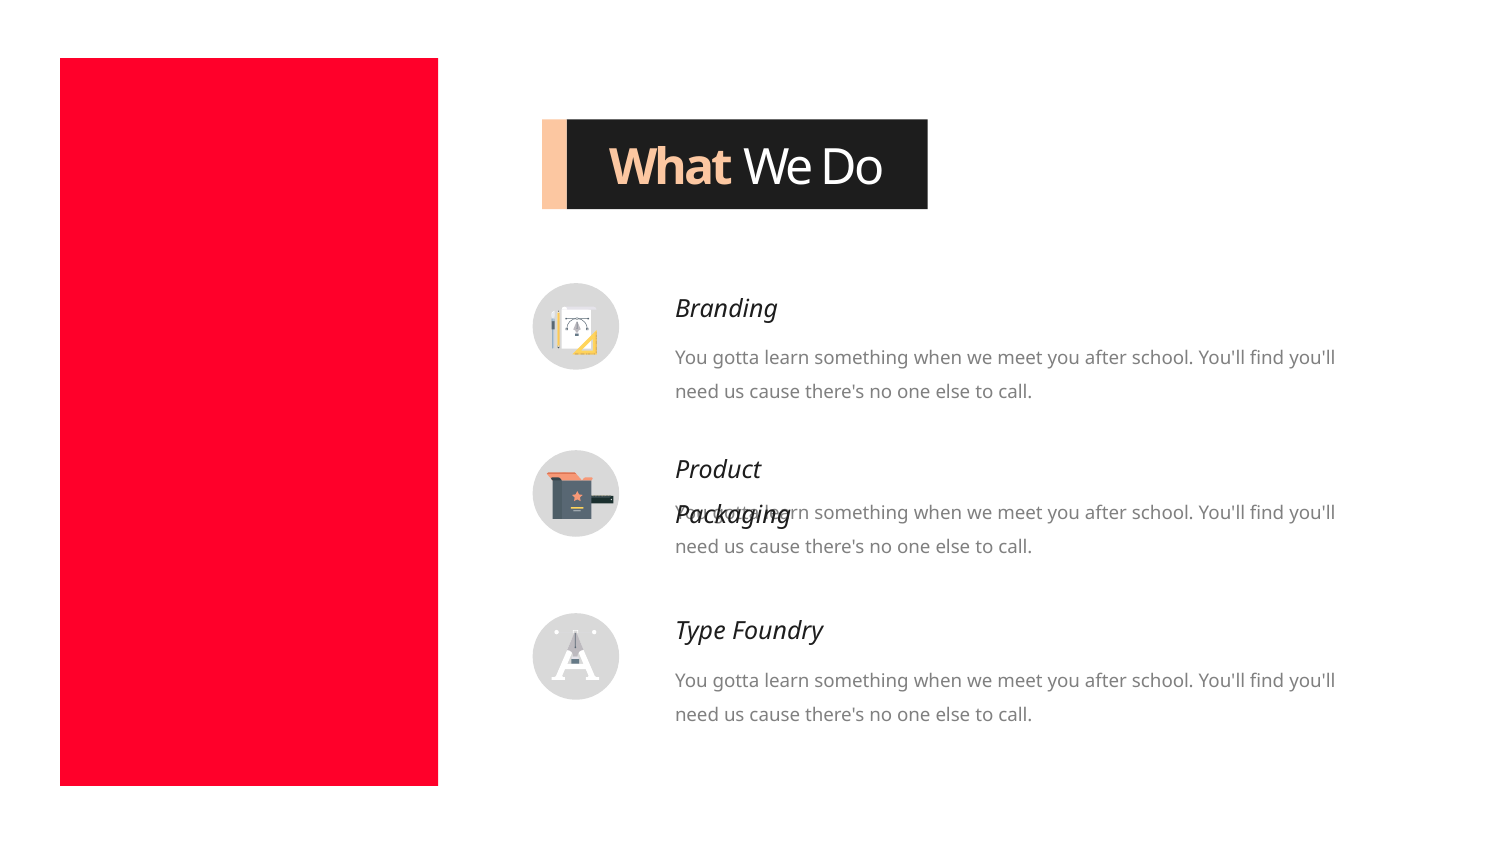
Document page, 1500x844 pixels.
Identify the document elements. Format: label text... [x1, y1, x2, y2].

picture [59, 57, 439, 786]
text_box [530, 611, 622, 702]
text_box Type Foundry [660, 591, 897, 652]
text_box Branding [660, 270, 897, 331]
text_box [540, 117, 569, 211]
text_box You gotta learn something when we meet you after school. You'll find you'll need us cause there's no one else to call. [660, 327, 1355, 410]
text_box Product Packaging [660, 431, 897, 536]
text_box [546, 471, 614, 520]
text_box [551, 629, 600, 680]
text_box You gotta learn something when we meet you after school. You'll find you'll need us cause there's no one else to call. [660, 482, 1355, 565]
text_box [530, 281, 622, 372]
text_box You gotta learn something when we meet you after school. You'll find you'll need us cause there's no one else to call. [660, 650, 1355, 733]
text_box What We Do [569, 119, 928, 210]
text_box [551, 306, 597, 355]
text_box [530, 448, 622, 539]
